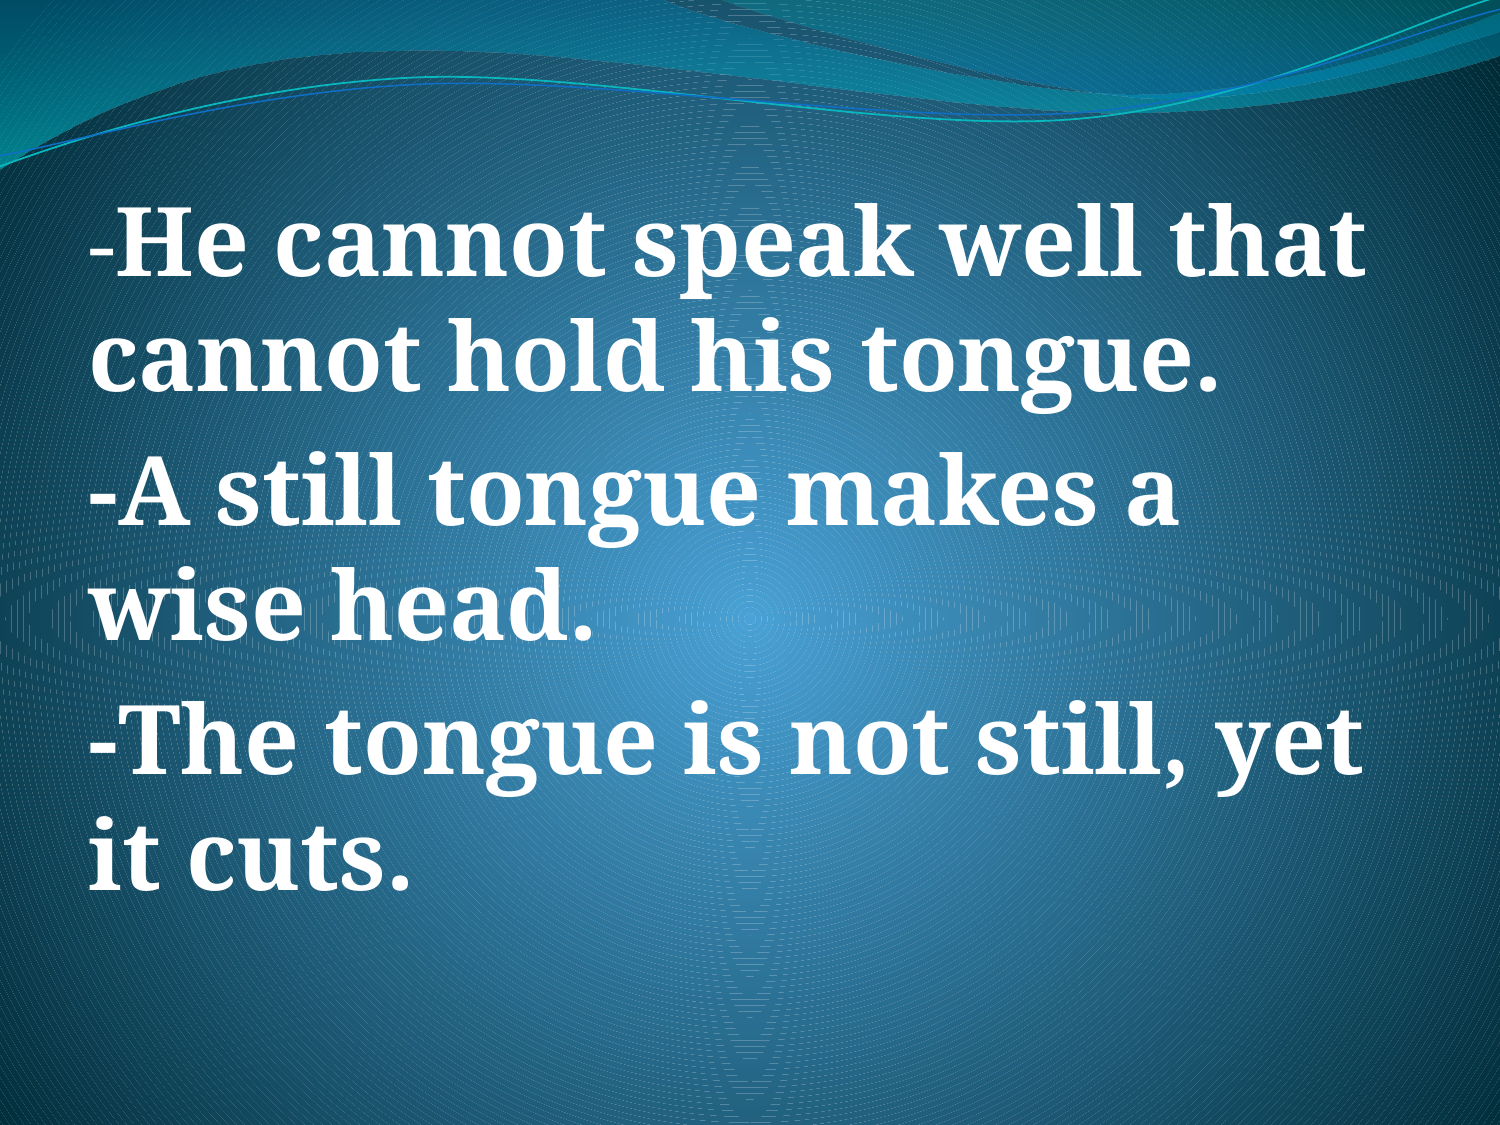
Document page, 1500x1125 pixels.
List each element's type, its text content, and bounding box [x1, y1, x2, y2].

subtitle -He cannot speak well that cannot hold his tongue. -A still tongue makes a wise head. -The tongue is not still, yet it cuts. [88, 172, 1424, 1012]
